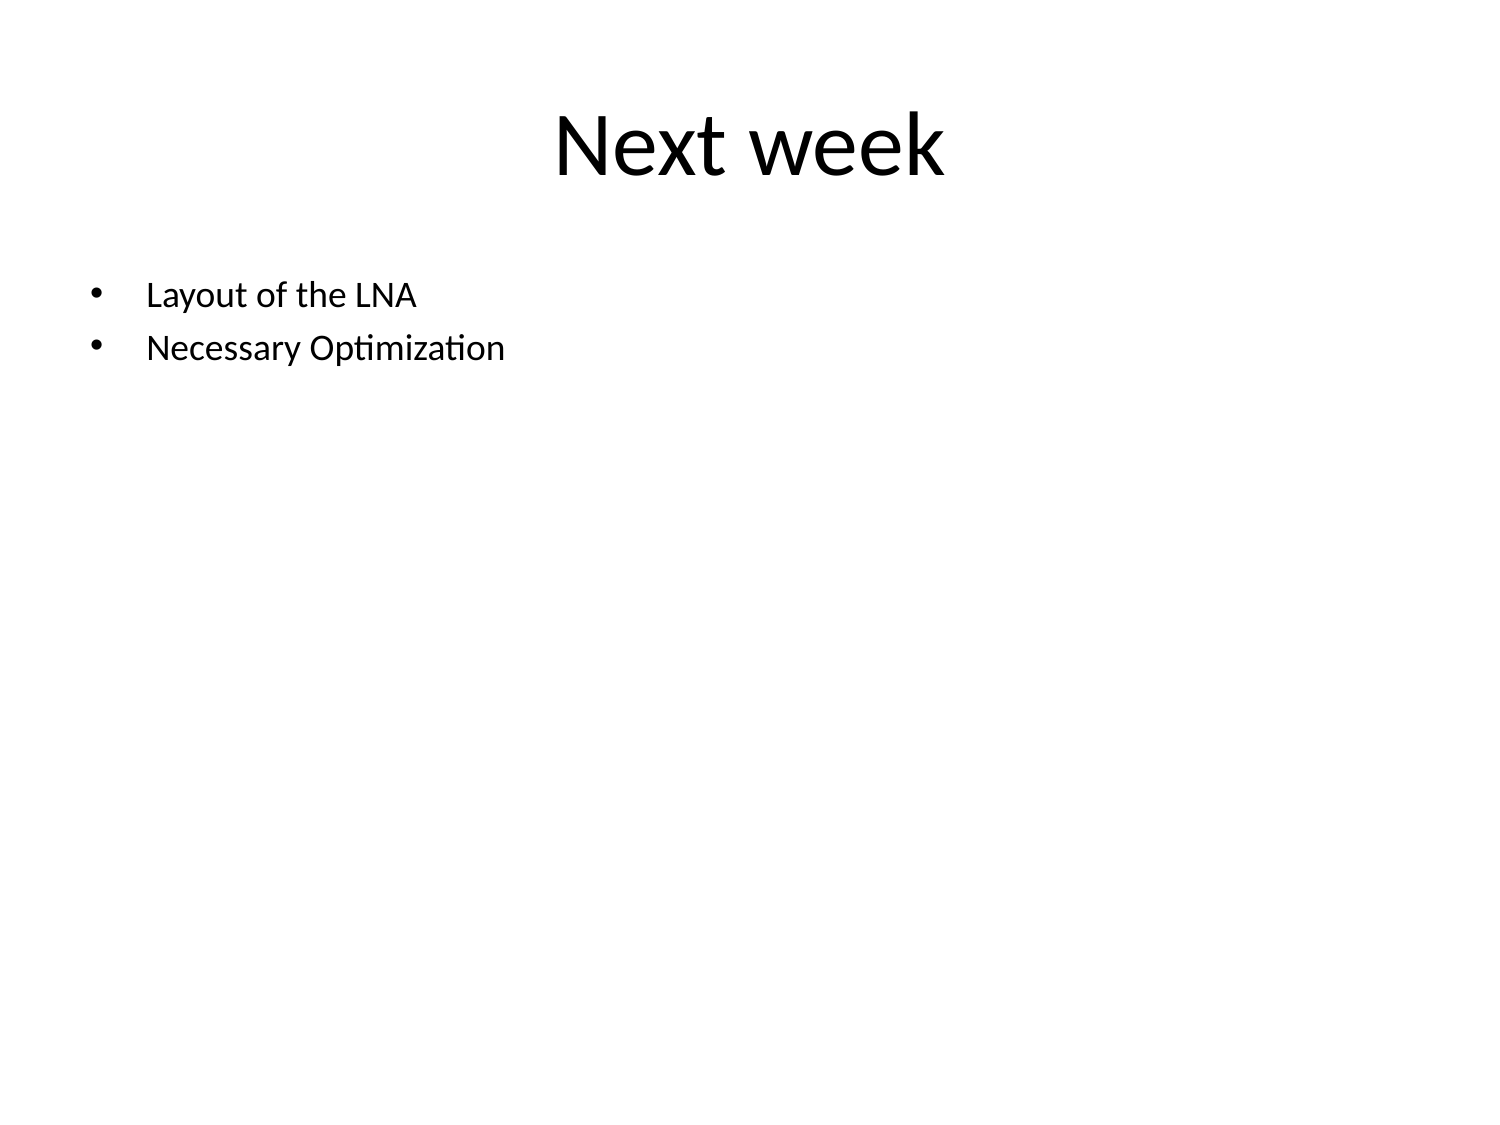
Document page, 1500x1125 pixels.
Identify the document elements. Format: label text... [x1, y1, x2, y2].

title Next week [75, 45, 1425, 233]
list Layout of the LNA Necessary Optimization [75, 262, 1425, 1005]
